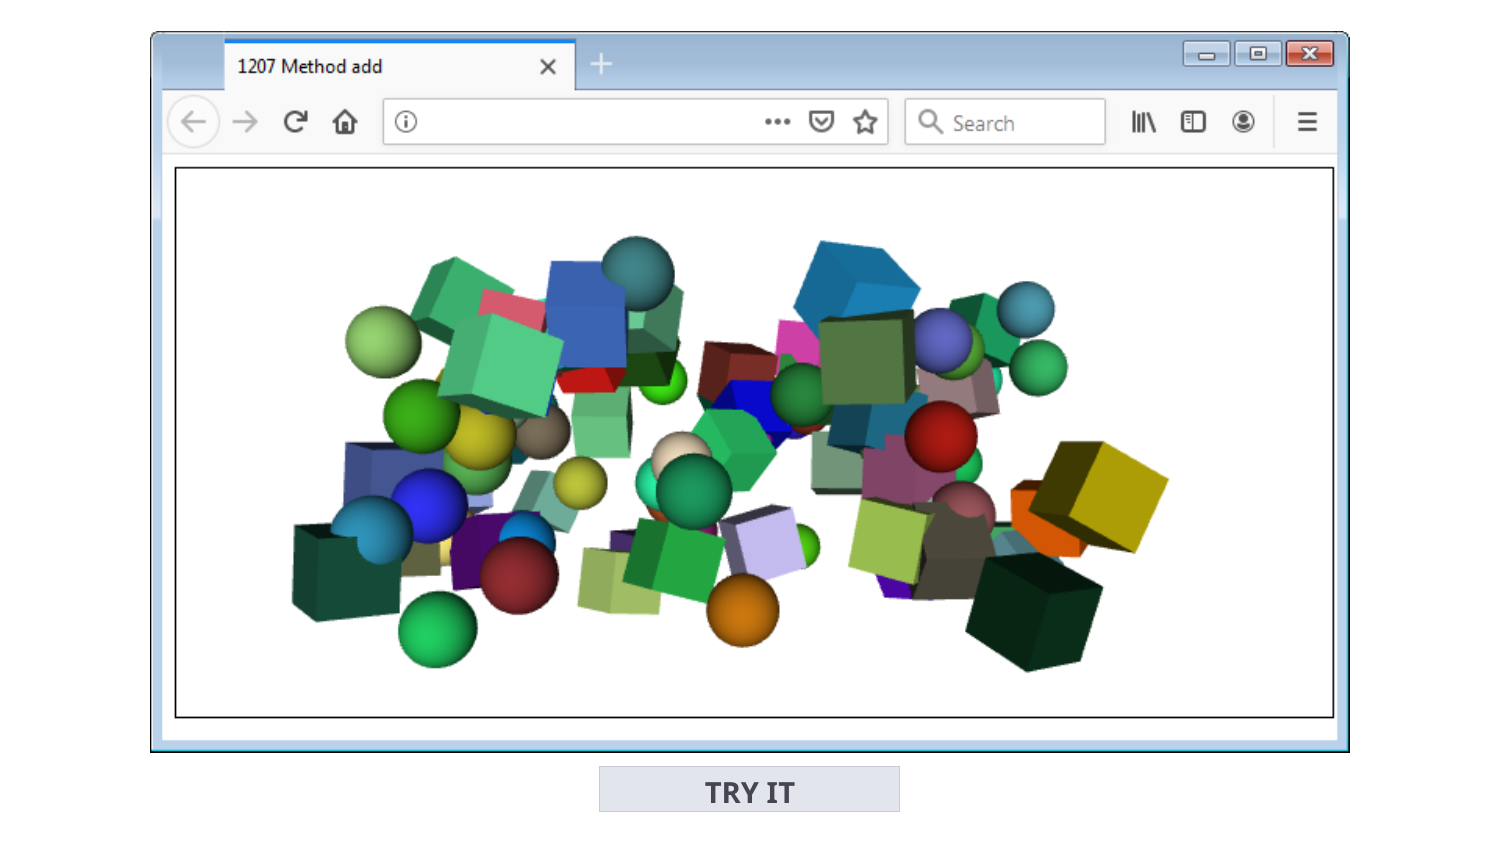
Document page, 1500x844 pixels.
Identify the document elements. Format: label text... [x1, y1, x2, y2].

picture [149, 31, 1351, 753]
text_box TRY IT [599, 766, 900, 812]
